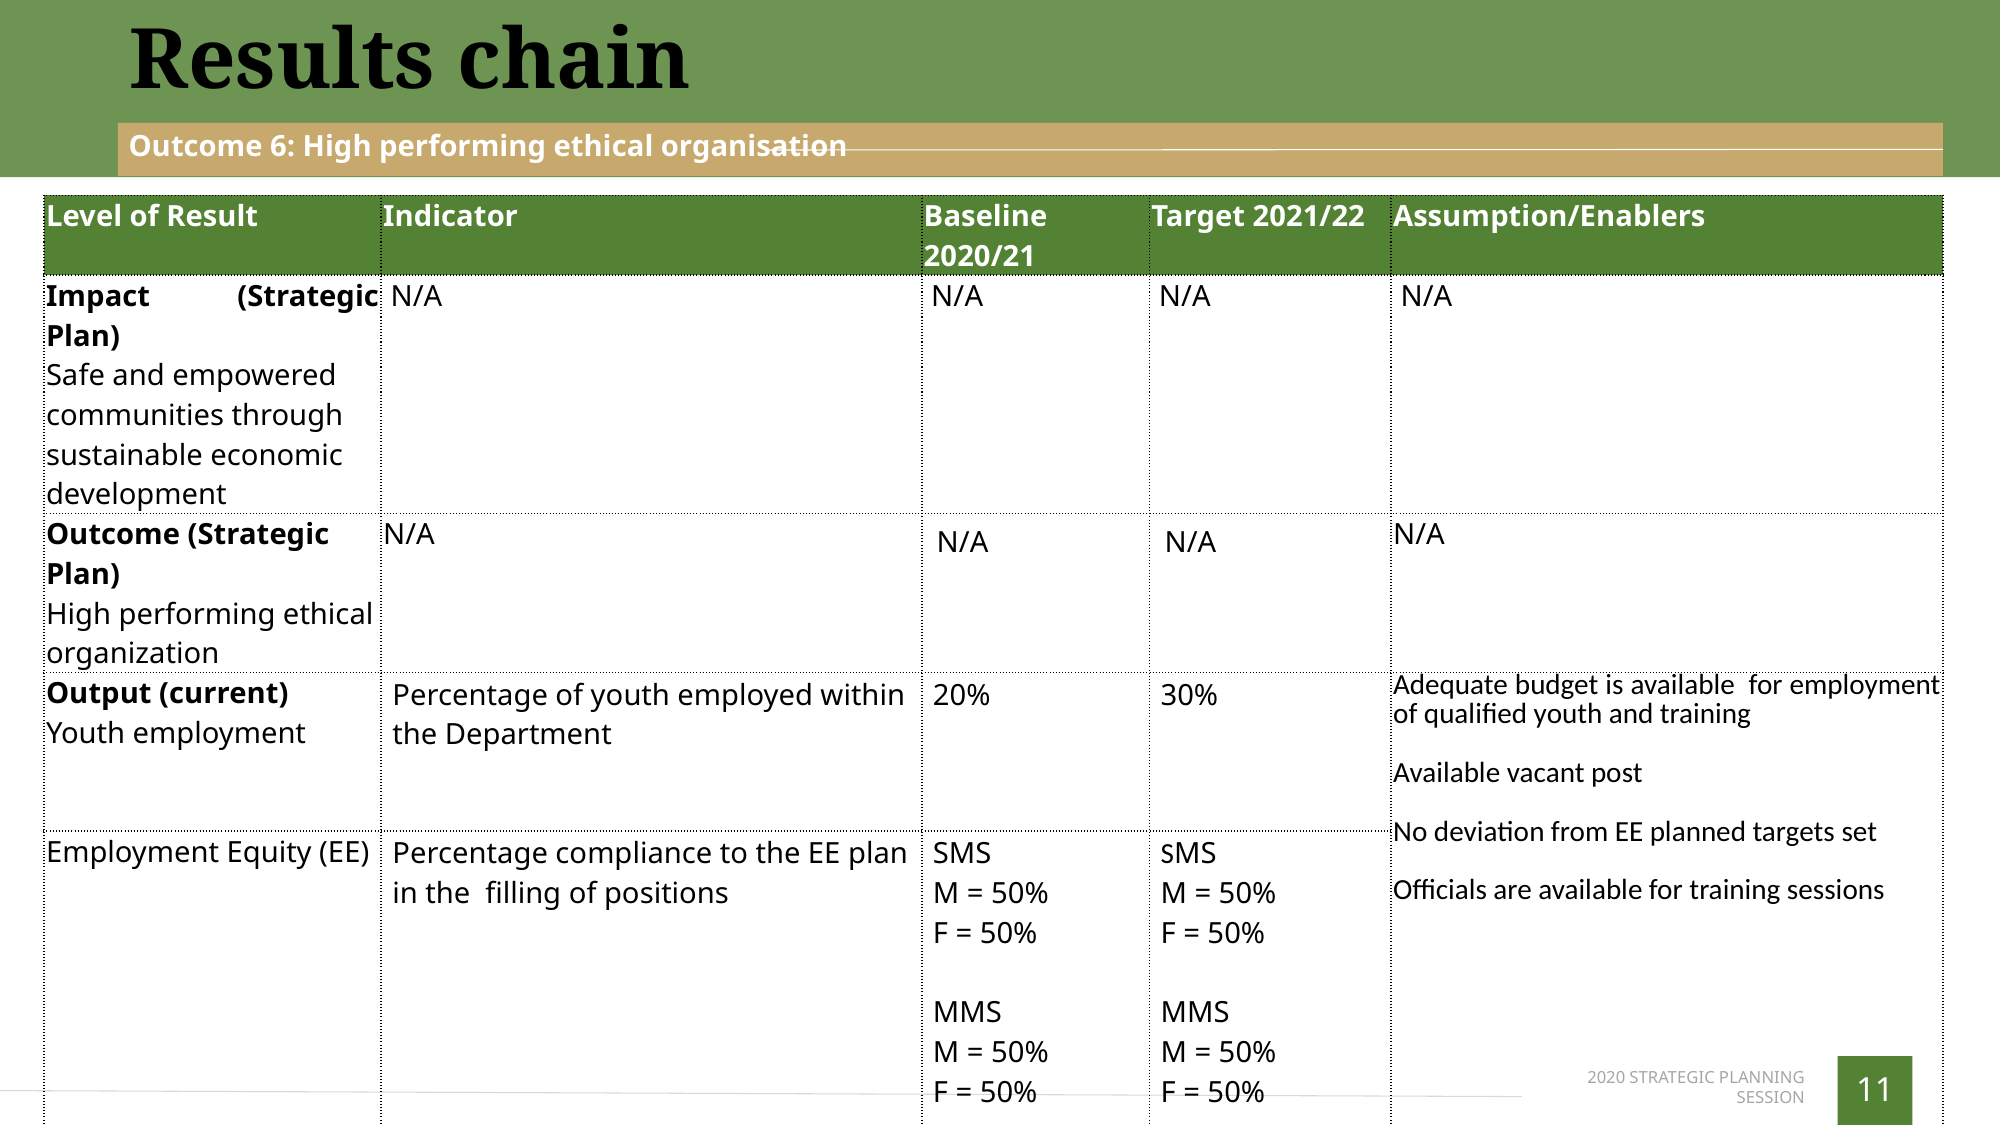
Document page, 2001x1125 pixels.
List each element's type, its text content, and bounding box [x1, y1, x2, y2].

table_cell Outcome (Strategic Plan) High performing ethical organization [44, 514, 381, 673]
table_cell Impact (Strategic Plan) Safe and empowered communities through sustainable economic development [44, 275, 381, 514]
table_header Assumption/Enablers [1391, 195, 1943, 275]
title Results chain [114, 17, 1888, 106]
table_cell SMS M = 50% F = 50% MMS M = 50% F = 50% PWDs 2% [922, 831, 1150, 1125]
table_cell N/A [922, 275, 1150, 514]
table_header Level of Result [44, 195, 381, 275]
table_cell N/A [1150, 275, 1391, 514]
text_box Outcome 6: High performing ethical organisation [128, 127, 1256, 163]
table_cell N/A [381, 275, 922, 514]
table_cell N/A [922, 514, 1150, 673]
table_header Target 2021/22 [1150, 195, 1391, 275]
table_cell Percentage of youth employed within the Department [381, 673, 922, 831]
table_cell SMS M = 50% F = 50% MMS M = 50% F = 50% PWDs 2% [1150, 831, 1391, 1125]
table_cell N/A [1391, 275, 1943, 514]
table_cell Output (current) Youth employment [44, 673, 381, 831]
table_header Indicator [381, 195, 922, 275]
table_cell 20% [922, 673, 1150, 831]
table_cell Adequate budget is available for employment of qualified youth and training Available vacant post No deviation from EE planned targets set Officials are available for training sessions [1391, 673, 1943, 1125]
table_header Baseline 2020/21 [922, 195, 1150, 275]
table_cell N/A [381, 514, 922, 673]
table_cell Employment Equity (EE) [44, 831, 381, 1125]
table_cell Percentage compliance to the EE plan in the filling of positions [381, 831, 922, 1125]
table_cell N/A [1391, 514, 1943, 673]
table_cell 30% [1150, 673, 1391, 831]
table_cell N/A [1150, 514, 1391, 673]
